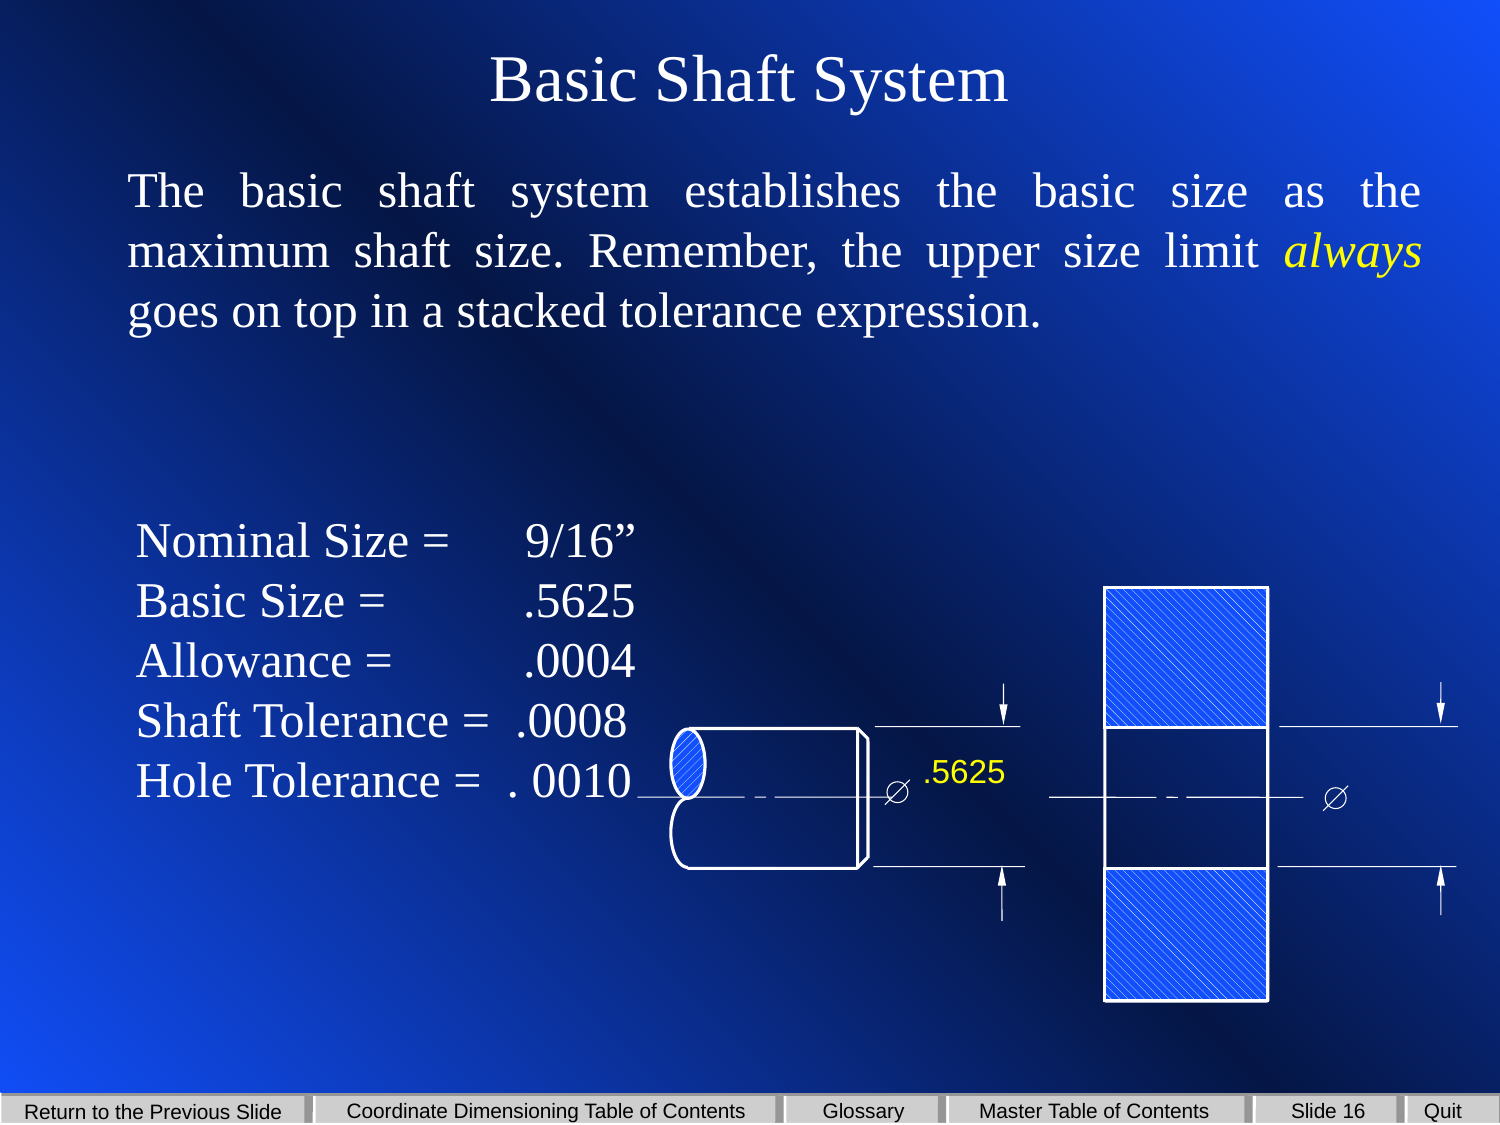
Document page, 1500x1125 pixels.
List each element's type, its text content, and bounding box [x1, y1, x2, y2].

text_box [637, 587, 1459, 1002]
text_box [1322, 785, 1349, 811]
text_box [884, 779, 911, 805]
list The basic shaft system establishes the basic size as the maximum shaft size. Remember, the upper size limit always goes on top in a stacked tolerance expression. [111, 149, 1438, 376]
title Basic Shaft System [111, 11, 1388, 139]
text_box Nominal Size = 9/16” Basic Size = .5625 Allowance = .0004 Shaft Tolerance = .0008 Hole Tolerance = . 0010 [120, 499, 652, 815]
